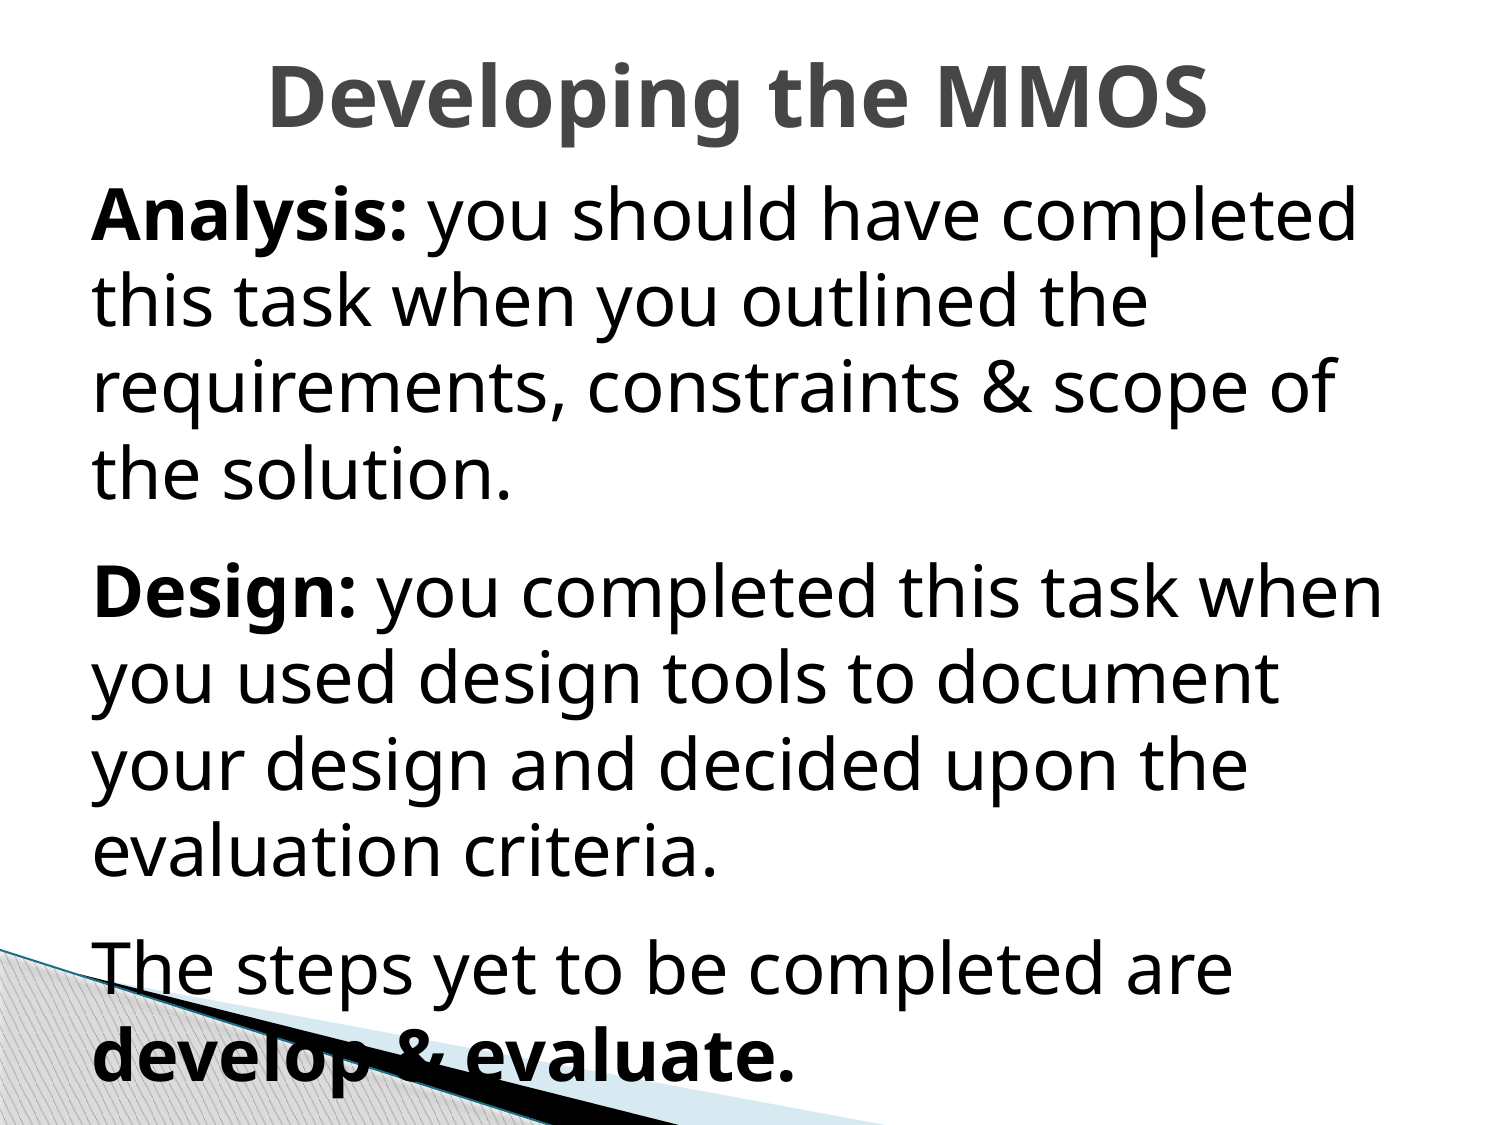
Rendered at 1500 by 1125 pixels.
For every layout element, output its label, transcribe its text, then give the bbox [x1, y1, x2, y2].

list Analysis: you should have completed this task when you outlined the requirements, constraints & scope of the solution. Design: you completed this task when you used design tools to document your design and decided upon the evaluation criteria. The steps yet to be completed are develop & evaluate. [76, 160, 1447, 1106]
title Developing the MMOS [100, 0, 1376, 188]
